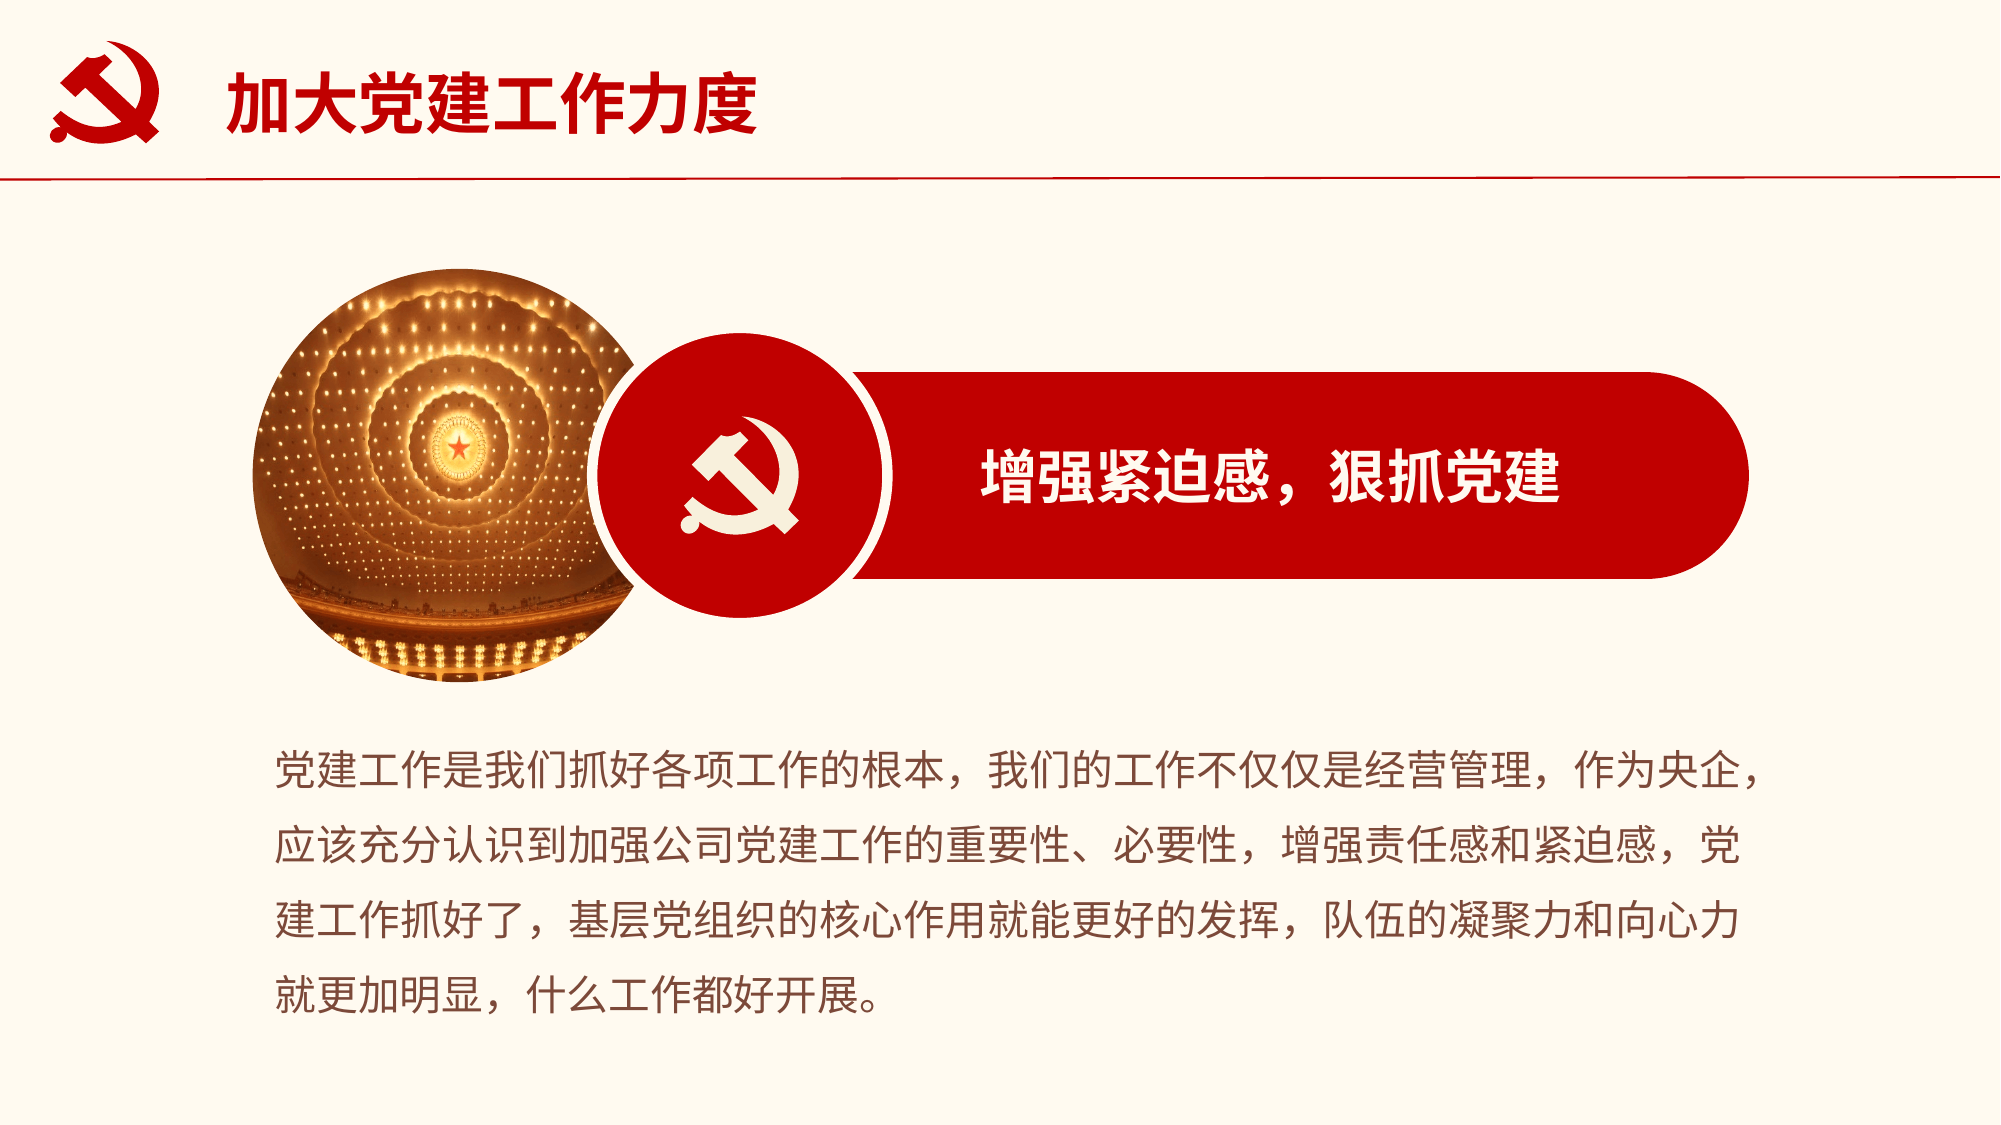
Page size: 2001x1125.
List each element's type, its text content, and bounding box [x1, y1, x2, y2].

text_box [252, 268, 1749, 683]
text_box 加大党建工作力度 [210, 54, 775, 149]
text_box 党建工作是我们抓好各项工作的根本，我们的工作不仅仅是经营管理，作为央企，应该充分认识到加强公司党建工作的重要性、必要性，增强责任感和紧迫感，党建工作抓好了，基层党组织的核心作用就能更好的发挥，队伍的凝聚力和向心力就更加明显，什么工作都好开展。 [259, 711, 1756, 1027]
